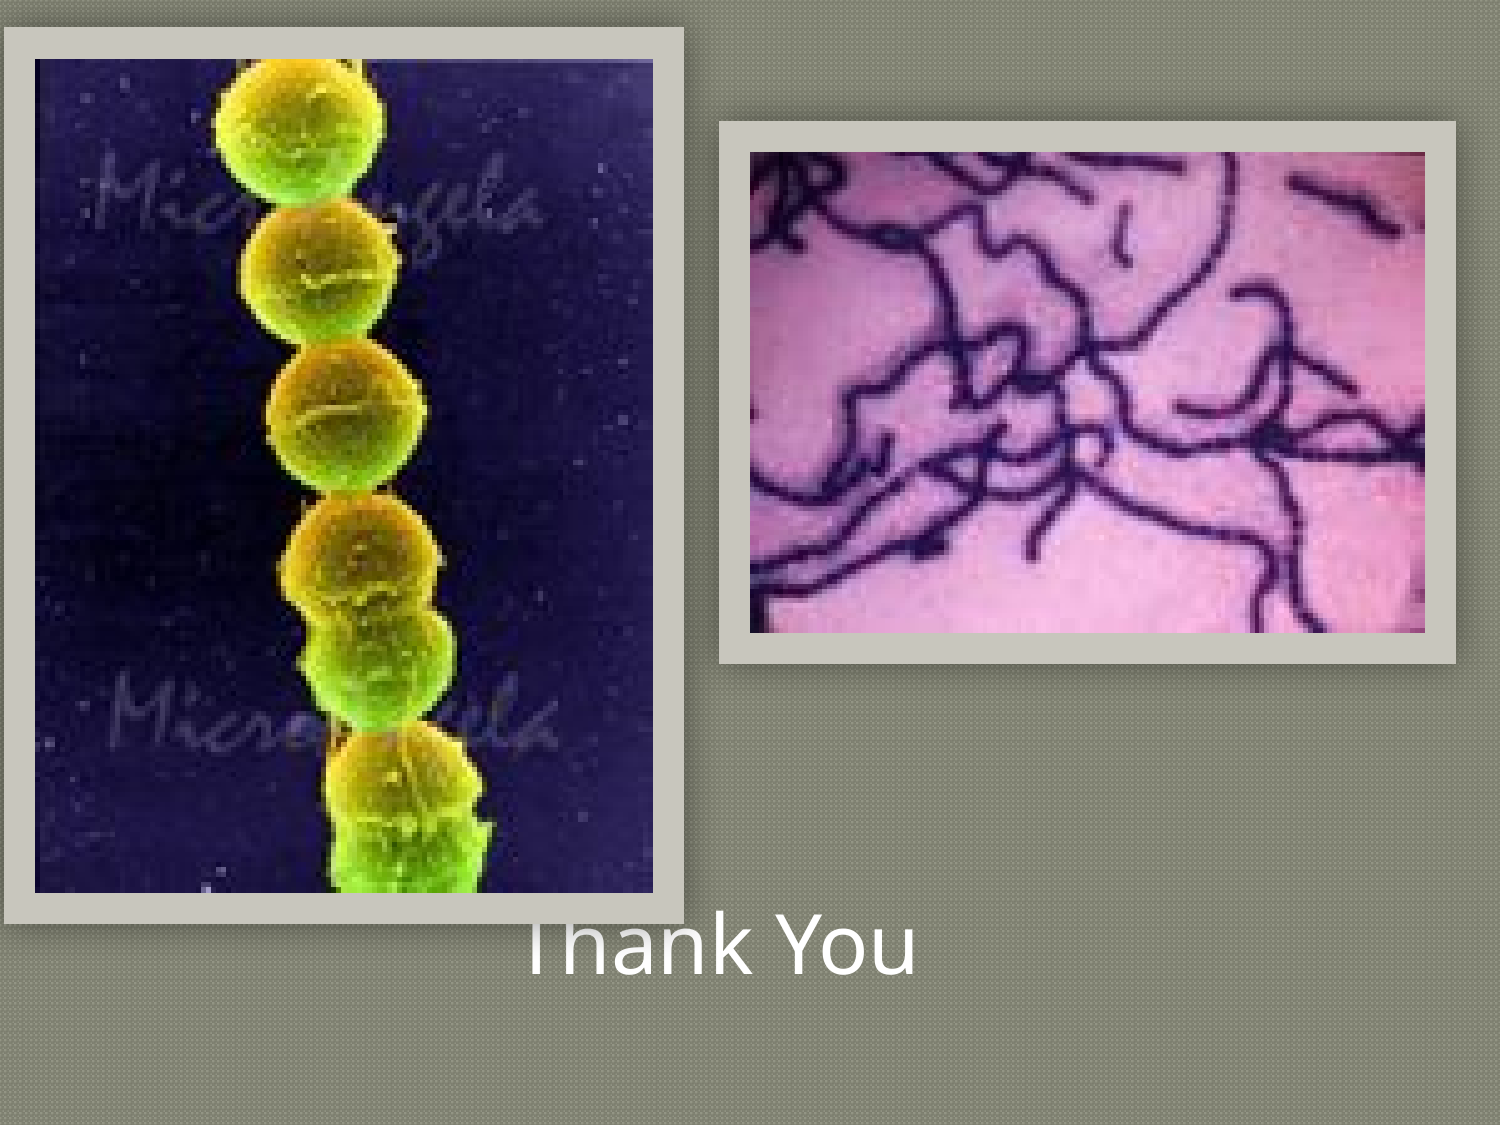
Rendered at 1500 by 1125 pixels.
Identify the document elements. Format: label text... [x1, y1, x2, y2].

picture [749, 152, 1425, 633]
list Thank You [498, 883, 1399, 1034]
picture [34, 58, 654, 893]
